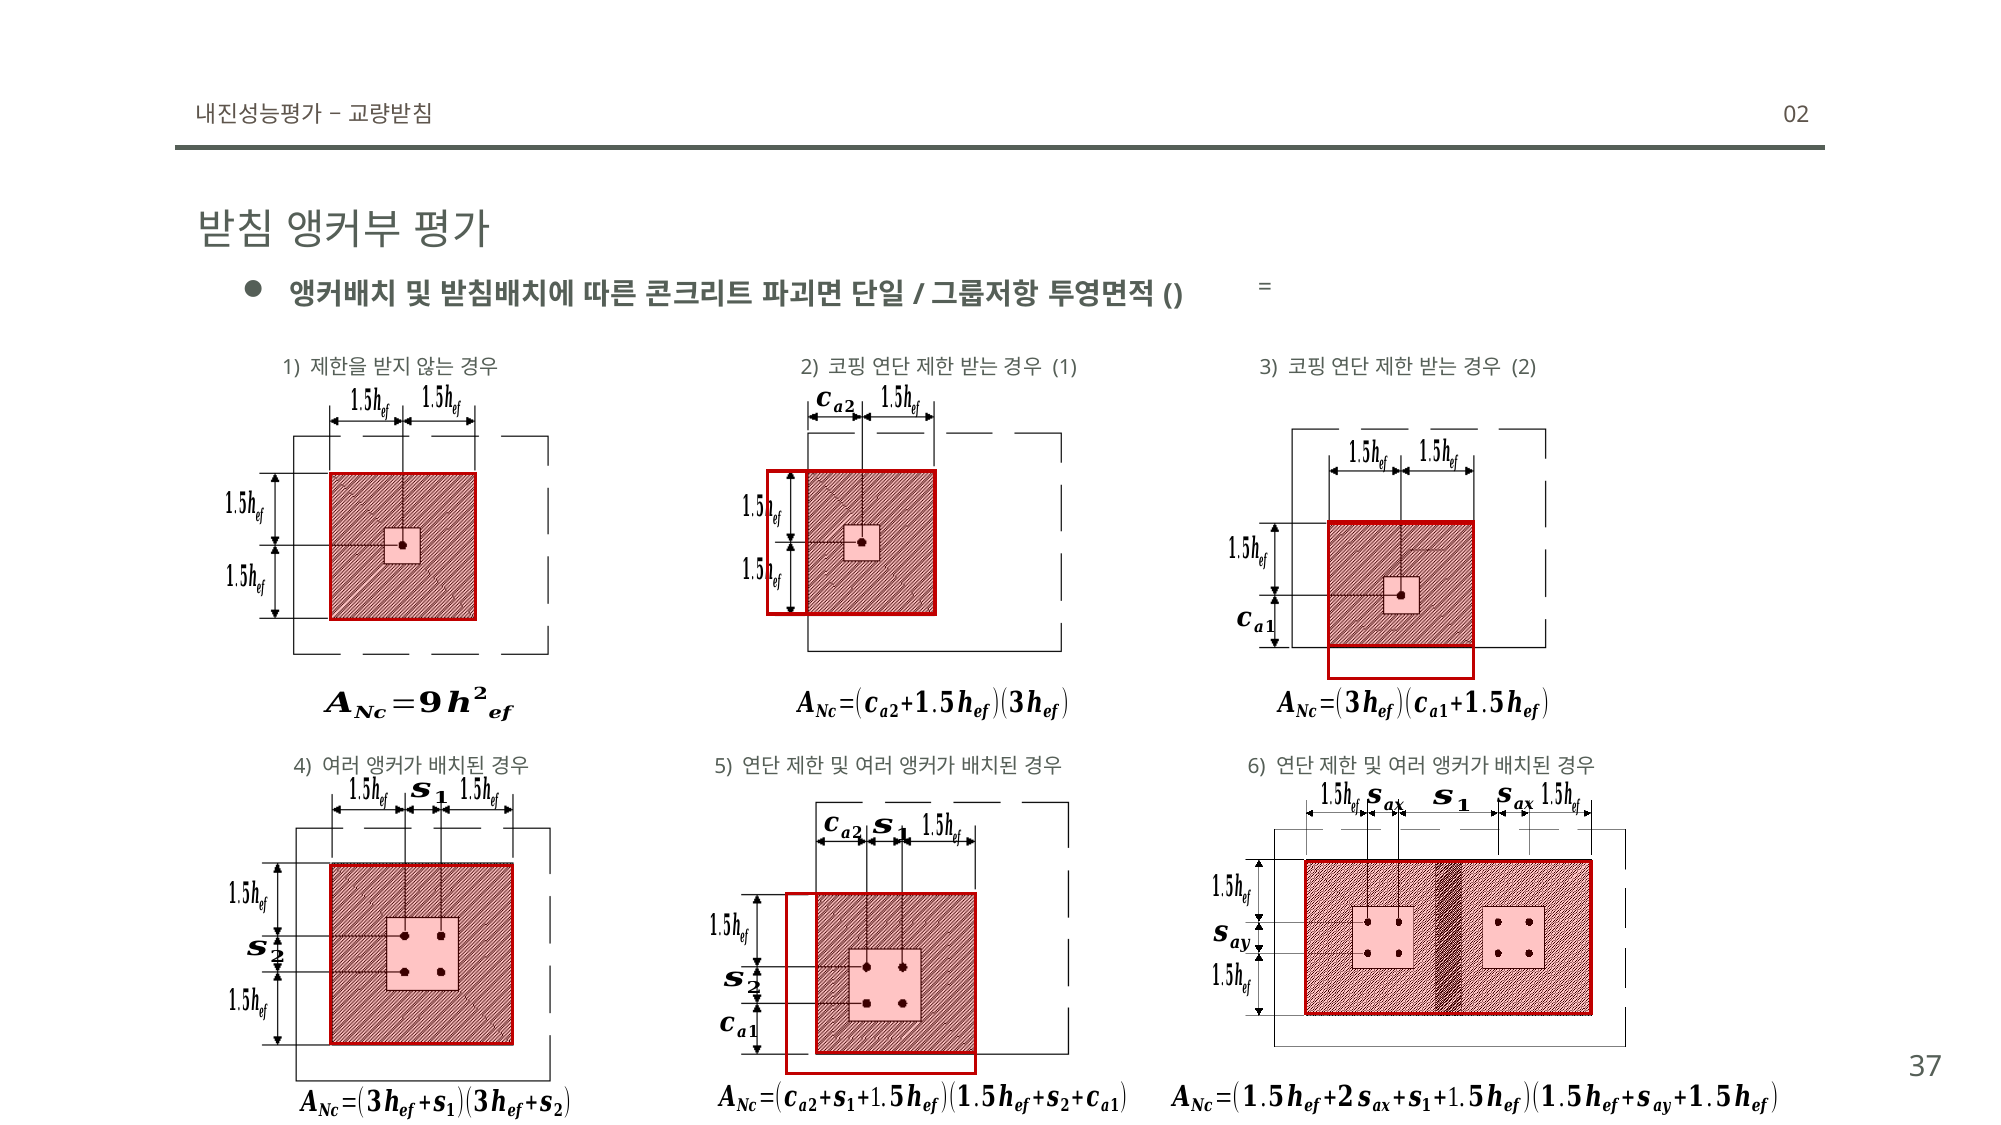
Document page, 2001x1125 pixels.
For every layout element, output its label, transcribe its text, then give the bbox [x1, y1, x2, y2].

text_box [1327, 661, 1475, 680]
text_box 1) 제한을 받지 않는 경우 [267, 333, 636, 387]
text_box 37 [1894, 1039, 1958, 1090]
text_box 받침 앵커부 평가 [182, 195, 506, 260]
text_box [1228, 417, 1559, 661]
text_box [167, 91, 1825, 135]
text_box 3) 코핑 연단 제한 받는 경우 (2) [1244, 333, 1613, 387]
text_box 6) 연단 제한 및 여러 앵커가 배치된 경우 [1232, 732, 1660, 786]
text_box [709, 783, 1088, 1075]
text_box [1211, 778, 1646, 1064]
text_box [225, 381, 572, 677]
text_box 5) 연단 제한 및 여러 앵커가 배치된 경우 [699, 732, 1127, 786]
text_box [228, 773, 560, 1092]
text_box 2) 코핑 연단 제한 받는 경우 (1) [785, 333, 1154, 387]
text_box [742, 381, 1077, 666]
text_box 4) 여러 앵커가 배치된 경우 [278, 732, 647, 786]
